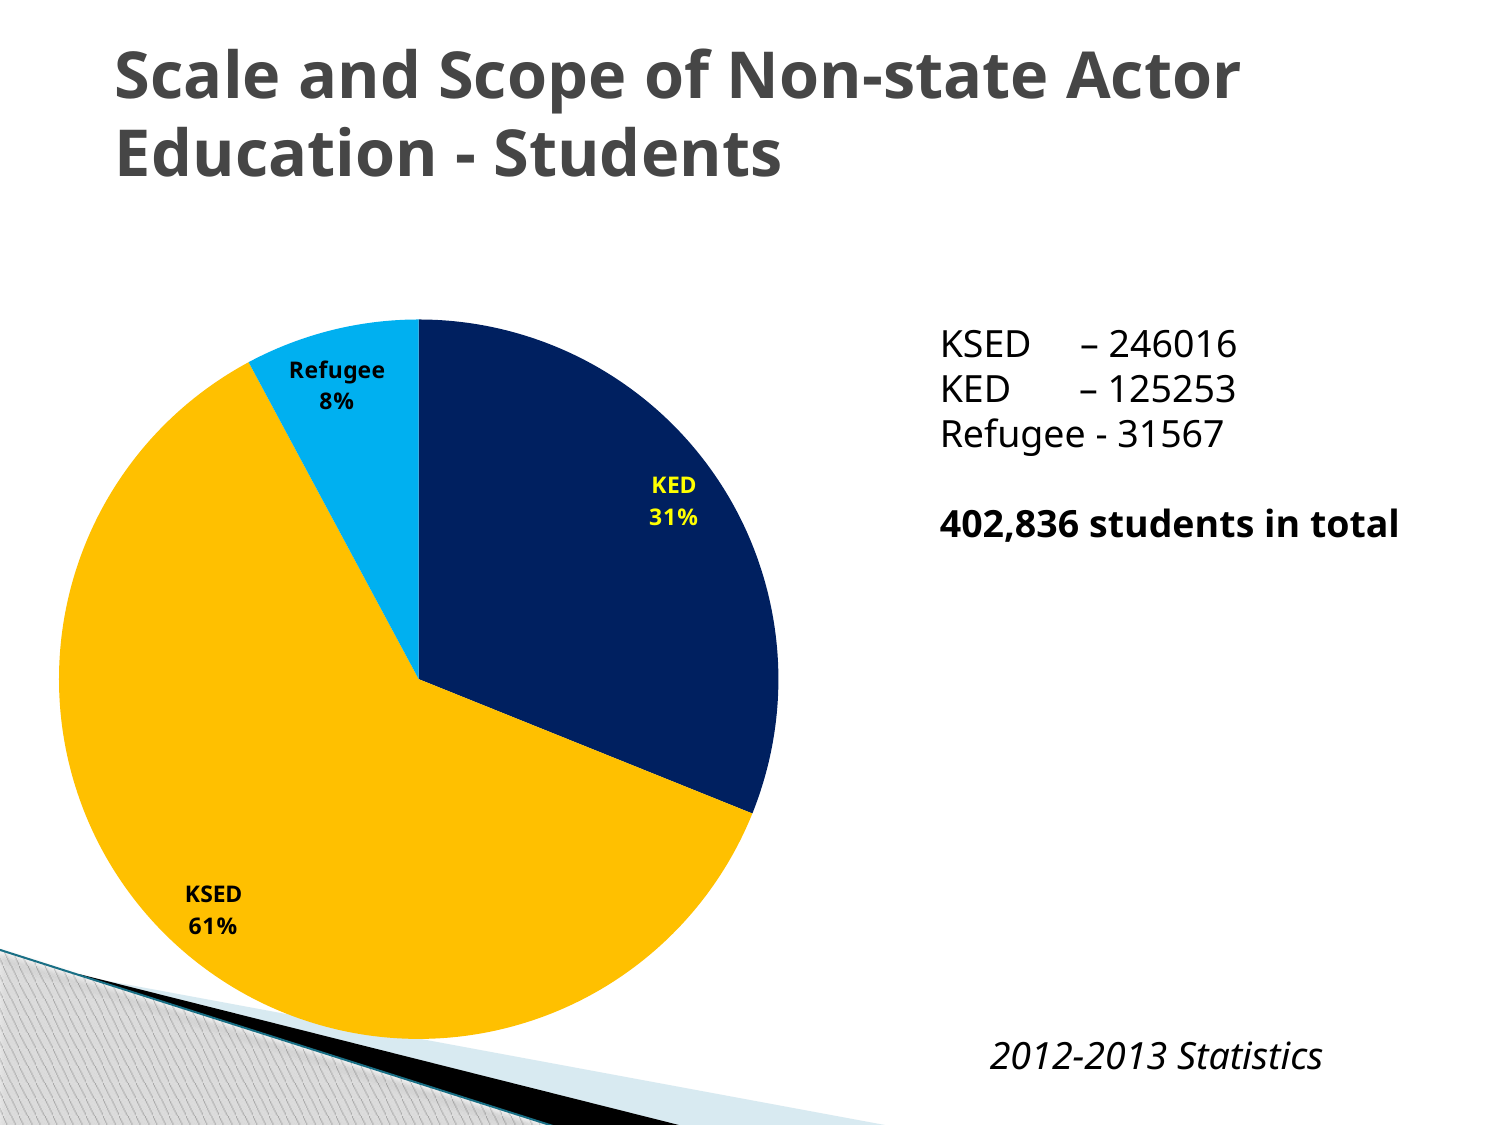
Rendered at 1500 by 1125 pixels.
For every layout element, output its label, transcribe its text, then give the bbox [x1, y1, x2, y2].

title Scale and Scope of Non-state Actor Education - Students [99, 24, 1443, 198]
chart [0, 237, 838, 1056]
text_box KSED – 246016 KED – 125253 Refugee - 31567 402,836 students in total [924, 312, 1425, 553]
text_box 2012-2013 Statistics [974, 1024, 1425, 1085]
